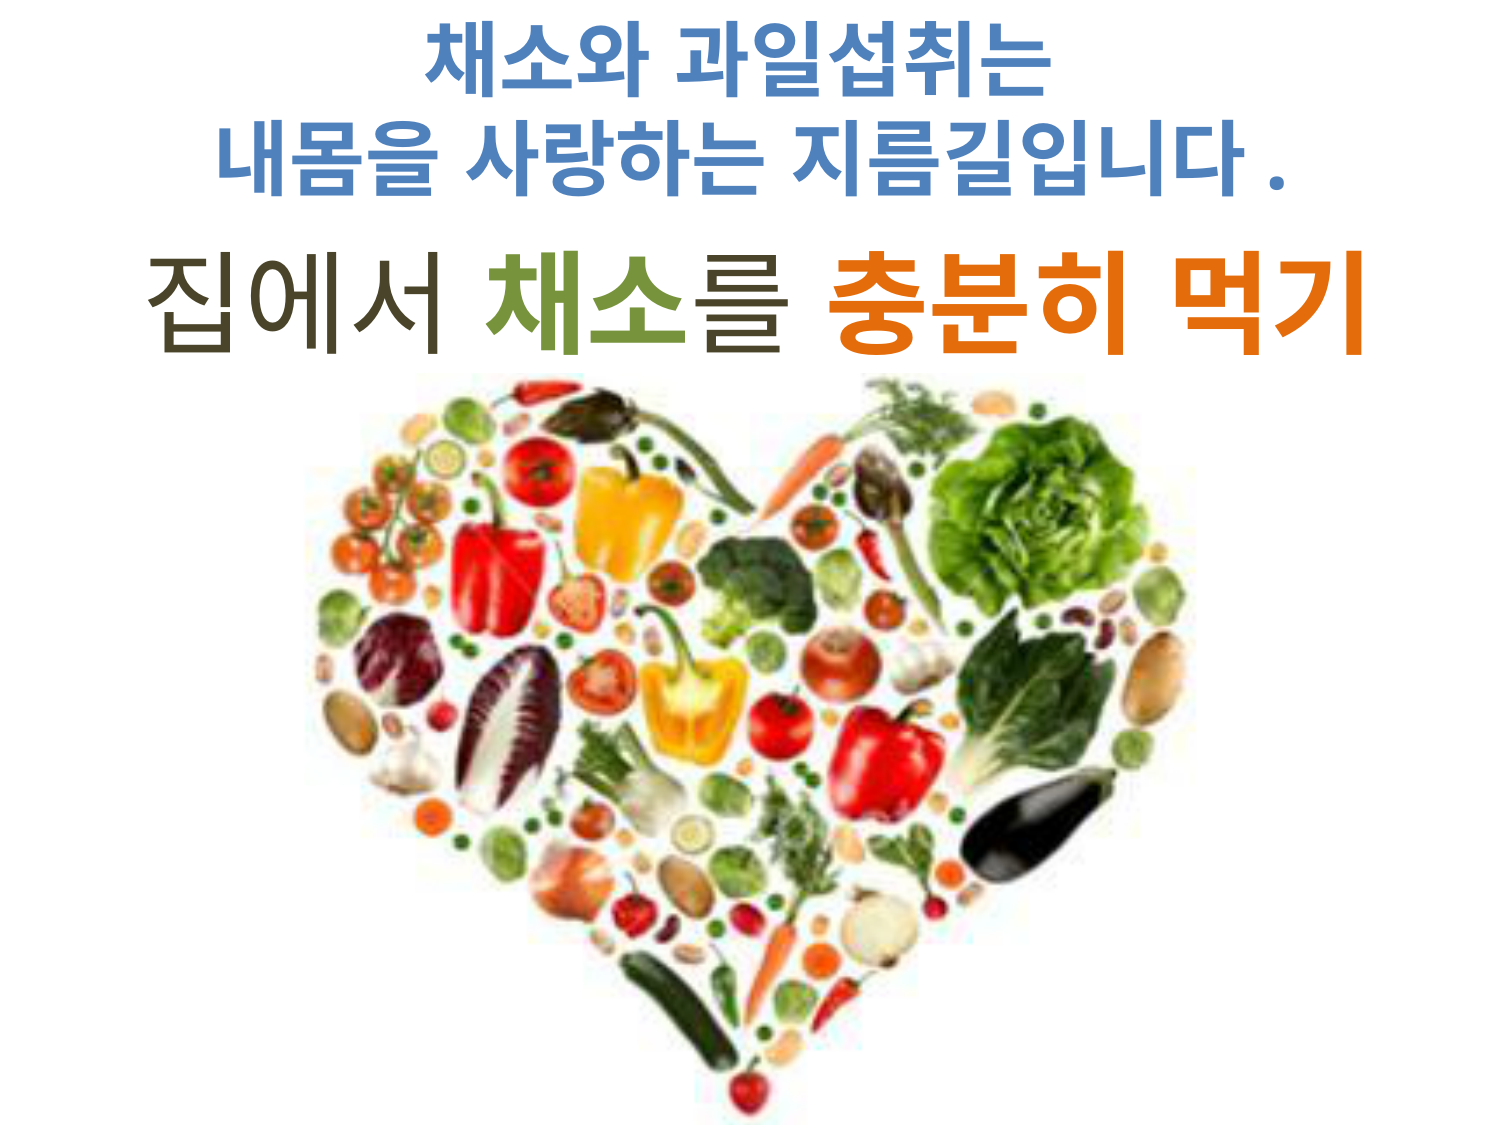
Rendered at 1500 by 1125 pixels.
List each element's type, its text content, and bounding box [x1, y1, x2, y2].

text_box 집에서 채소를 충분히 먹기 [55, 225, 1461, 376]
picture [277, 373, 1225, 1125]
title 채소와 과일섭취는 내몸을 사랑하는 지름길입니다. [0, 0, 1500, 214]
